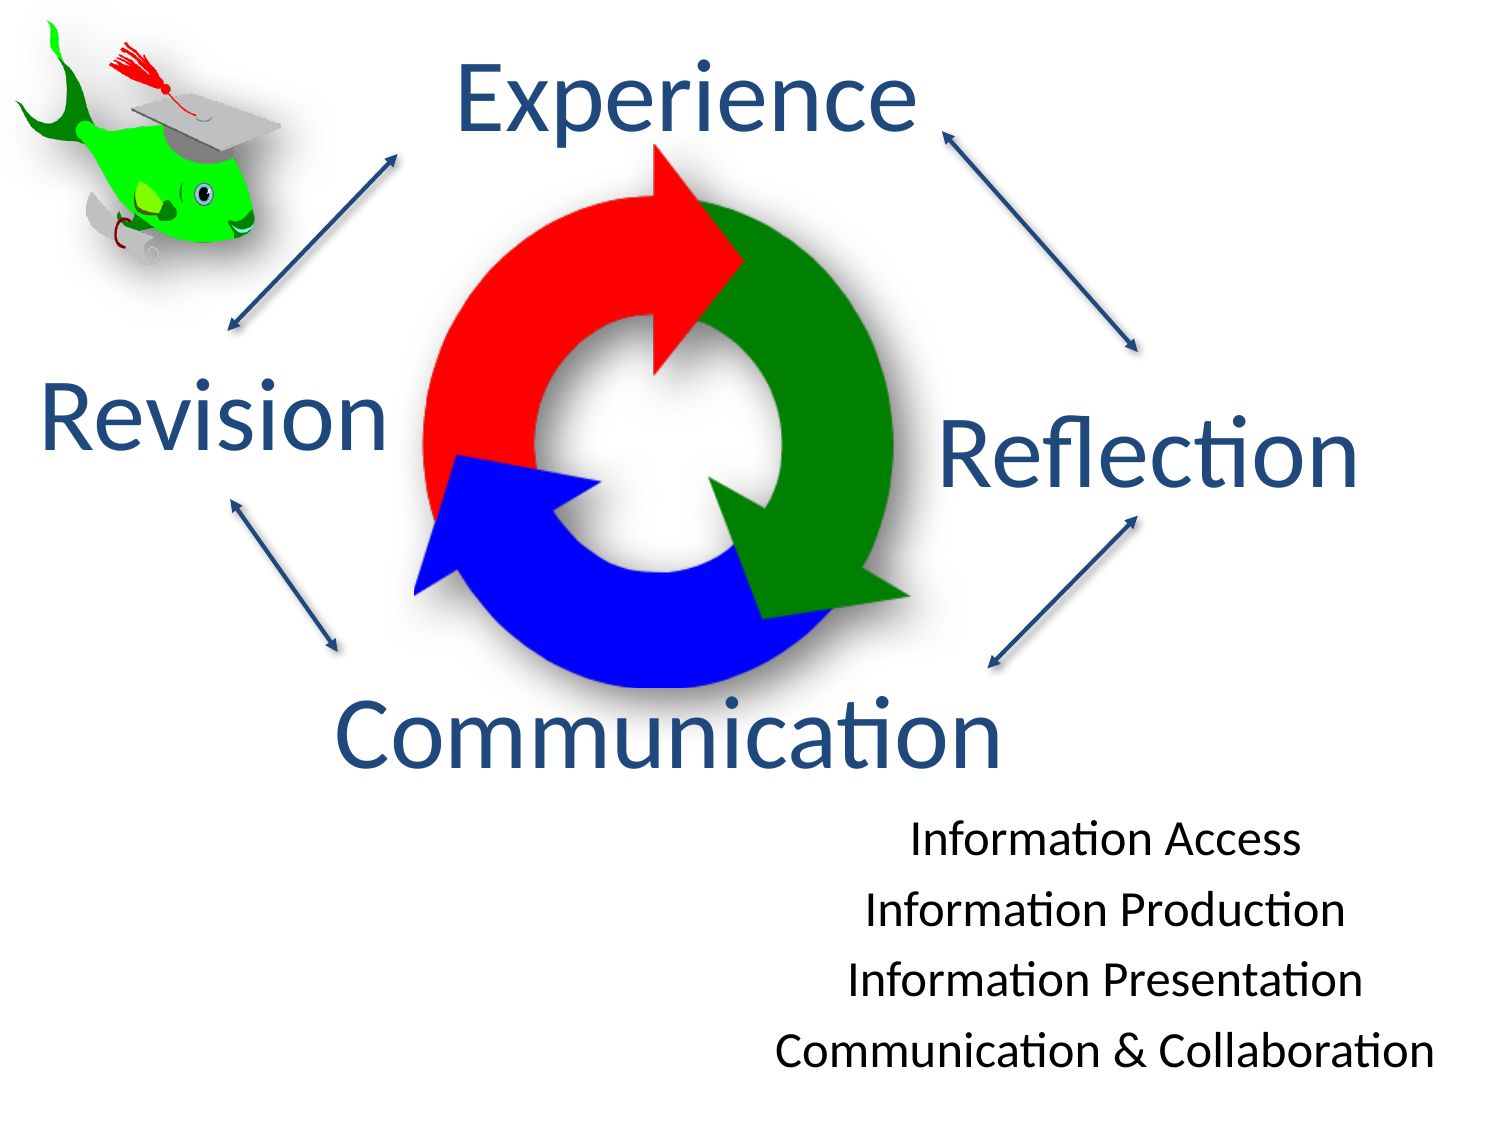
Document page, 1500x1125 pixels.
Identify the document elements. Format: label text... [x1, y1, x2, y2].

text_box [227, 154, 398, 331]
text_box [230, 499, 338, 652]
picture [14, 19, 282, 265]
text_box Information Access Information Production Information Presentation Communication & Collaboration [716, 797, 1496, 1089]
text_box Revision [24, 339, 406, 479]
text_box [941, 131, 1138, 352]
text_box [987, 515, 1138, 669]
text_box Communication [319, 657, 1021, 797]
text_box Experience [439, 20, 935, 160]
text_box Reflection [921, 376, 1377, 516]
picture [413, 144, 912, 688]
